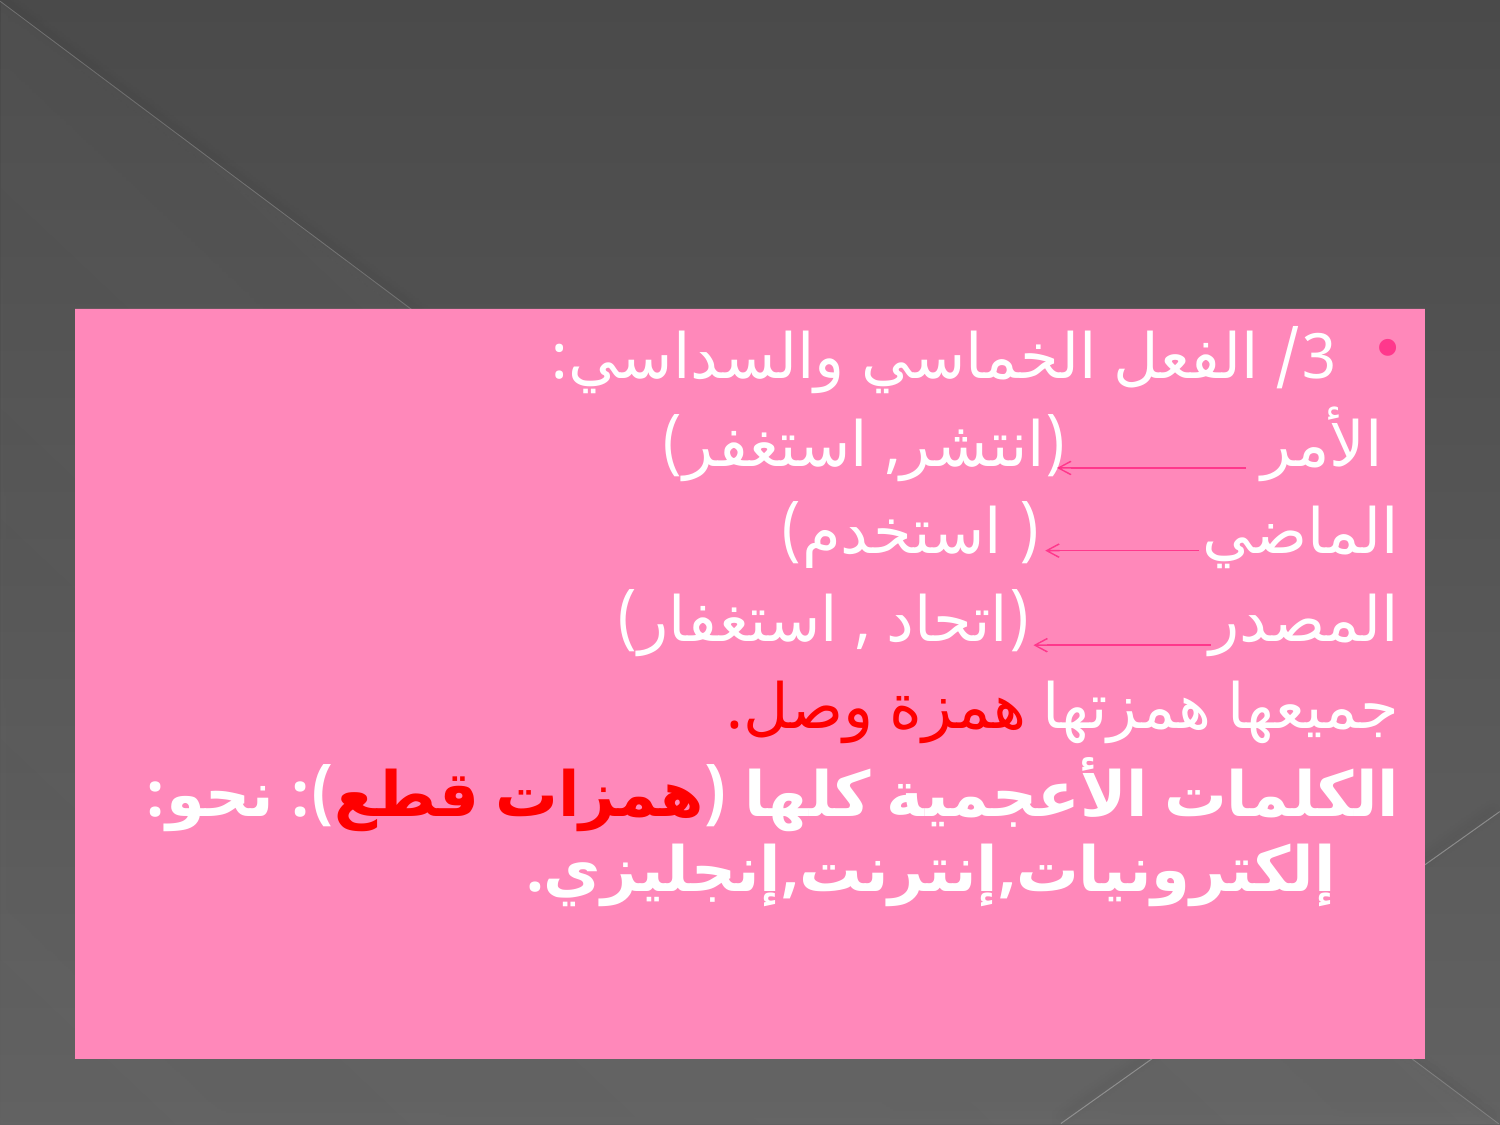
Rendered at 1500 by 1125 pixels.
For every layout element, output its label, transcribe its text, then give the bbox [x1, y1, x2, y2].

list 3/ الفعل الخماسي والسداسي: الأمر (انتشر, استغفر) الماضي ( استخدم) المصدر (اتحاد , استغفار) جميعها همزتها همزة وصل. الكلمات الأعجمية كلها (همزات قطع): نحو: إلكترونيات,إنترنت,إنجليزي. [75, 308, 1425, 1059]
